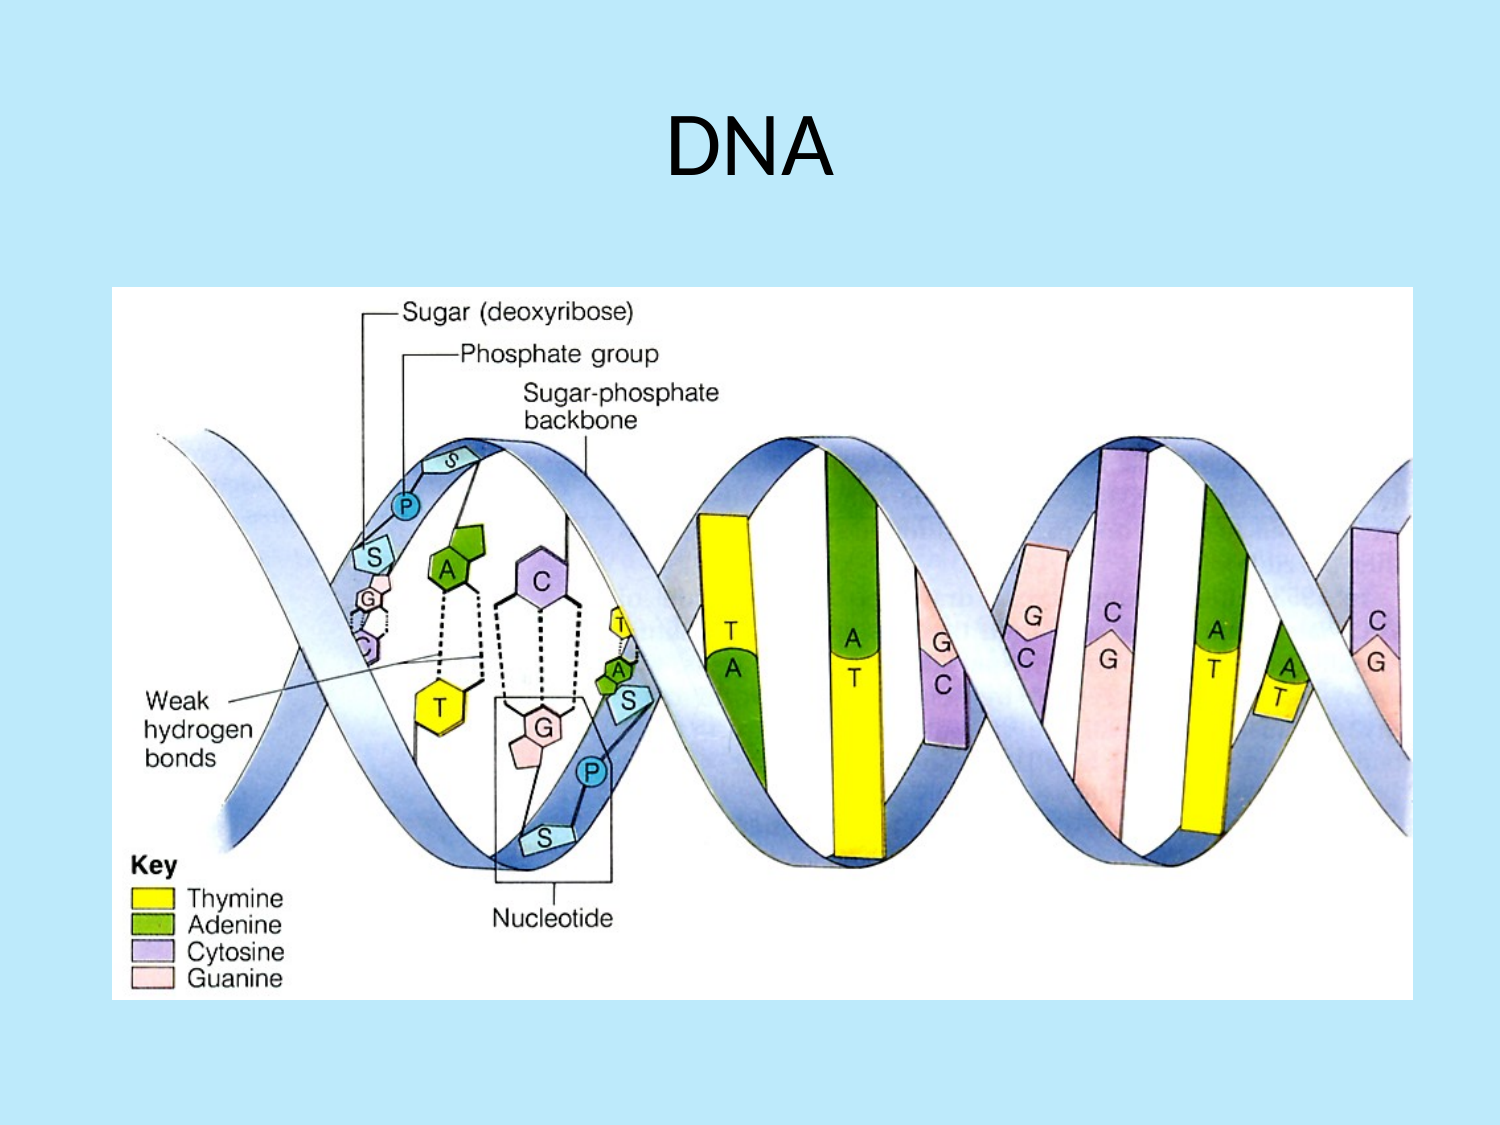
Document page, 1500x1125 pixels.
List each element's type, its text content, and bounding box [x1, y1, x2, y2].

title DNA [75, 45, 1425, 233]
picture [112, 287, 1413, 1001]
